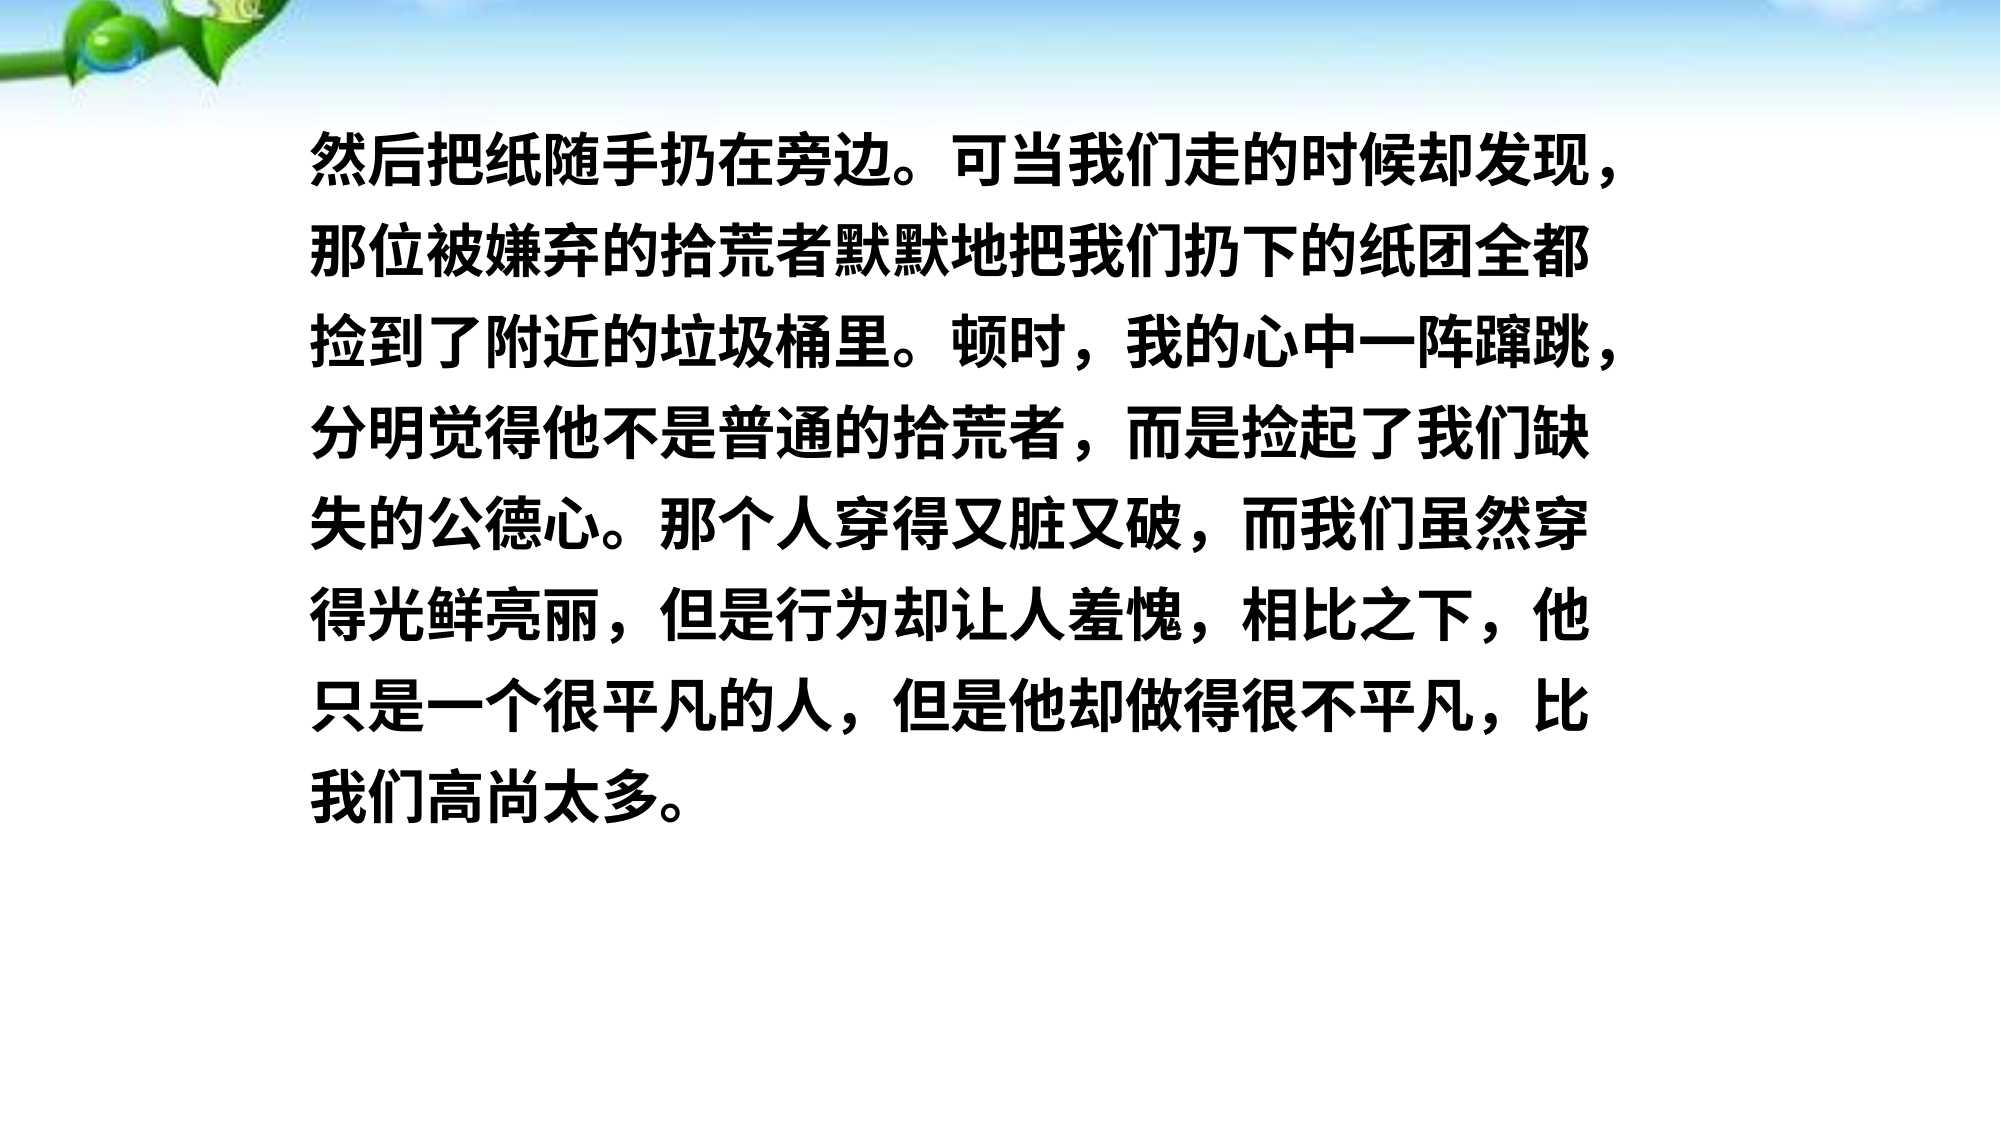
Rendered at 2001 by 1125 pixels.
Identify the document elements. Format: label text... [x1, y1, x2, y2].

picture [0, 0, 2001, 1125]
text_box 然后把纸随手扔在旁边。可当我们走的时候却发现，那位被嫌弃的拾荒者默默地把我们扔下的纸团全都捡到了附近的垃圾桶里。顿时，我的心中一阵蹿跳，分明觉得他不是普通的拾荒者，而是捡起了我们缺失的公德心。那个人穿得又脏又破，而我们虽然穿得光鲜亮丽，但是行为却让人羞愧，相比之下，他只是一个很平凡的人，但是他却做得很不平凡，比我们高尚太多。 [295, 94, 1662, 837]
